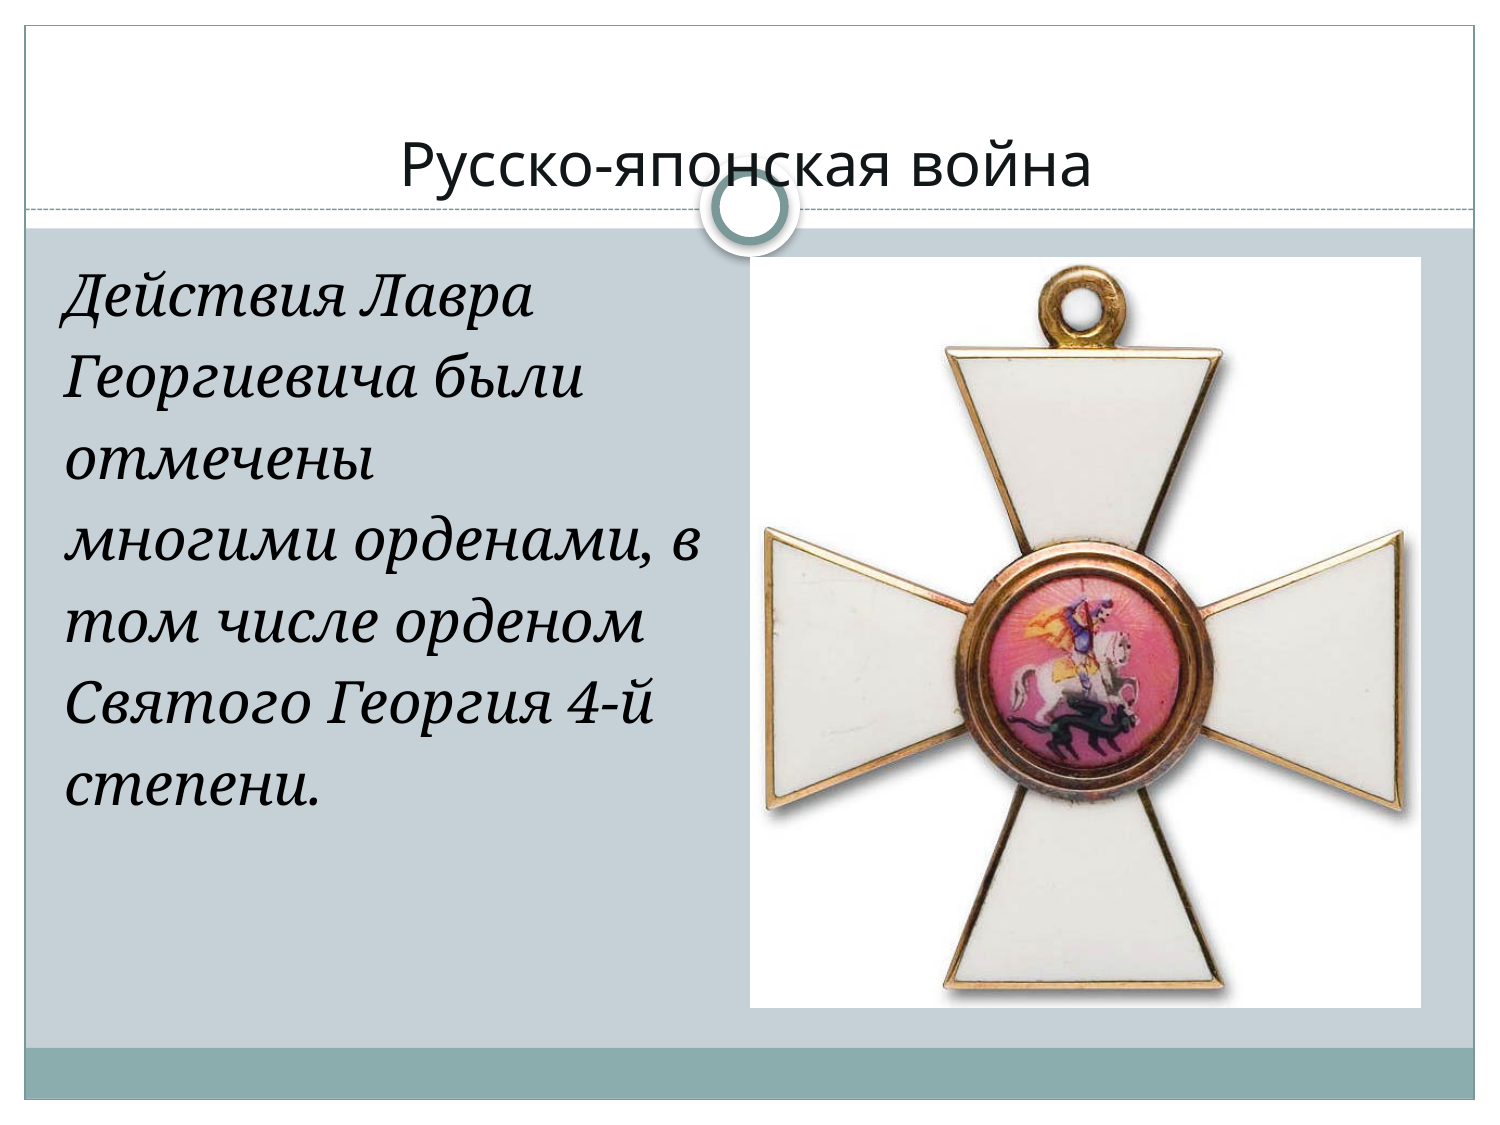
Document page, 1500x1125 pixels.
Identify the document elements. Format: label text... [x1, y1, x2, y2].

title Русско-японская война [46, 117, 1447, 242]
picture [749, 257, 1422, 1008]
list Действия Лавра Георгиевича были отмечены многими орденами, в том числе орденом Святого Георгия 4-й степени. [49, 250, 774, 1001]
